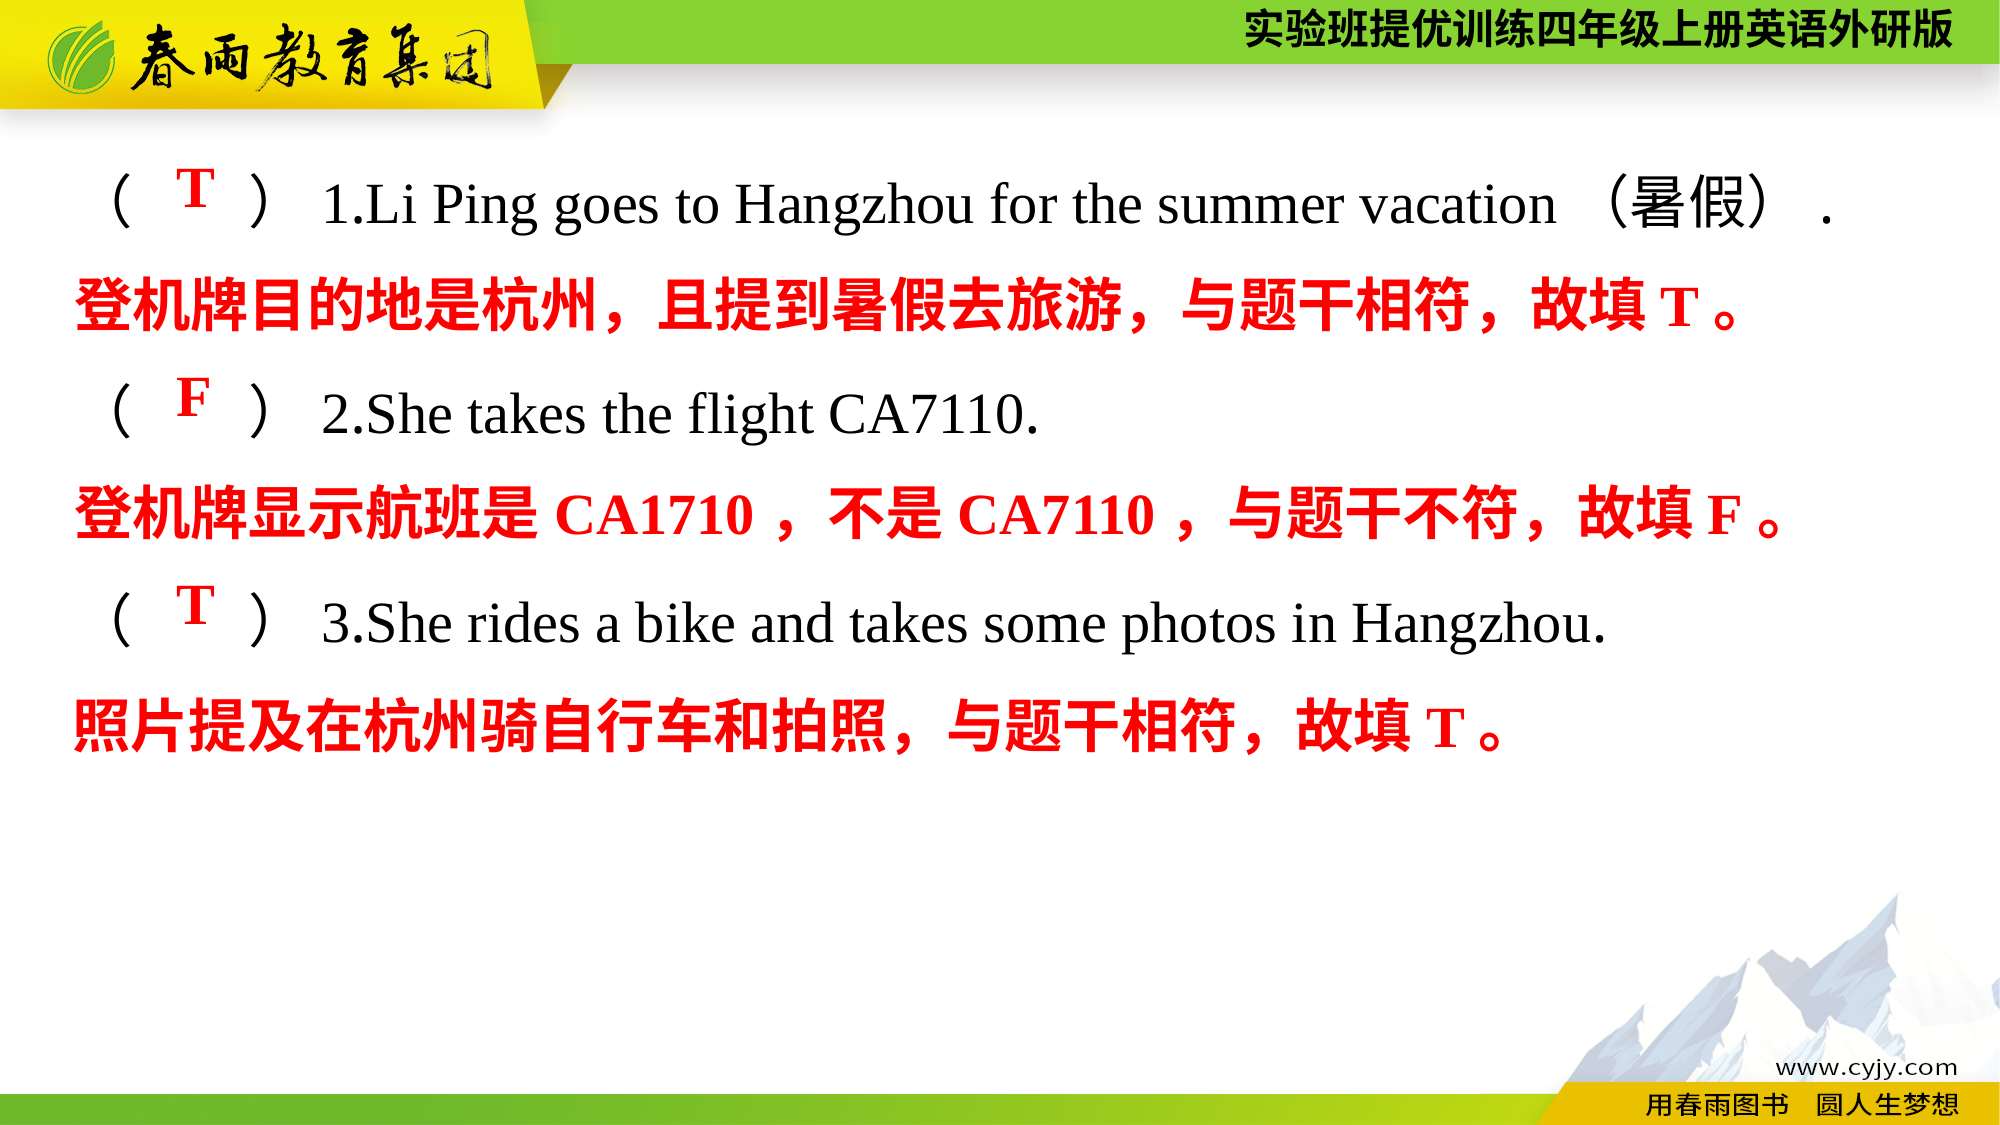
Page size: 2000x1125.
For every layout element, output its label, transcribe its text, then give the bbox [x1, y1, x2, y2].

text_box T [161, 558, 244, 644]
picture [0, 0, 2000, 1125]
list （ ）1.Li Ping goes to Hangzhou for the summer vacation（暑假）. （ ）2.She takes the flight CA7110. （ ）3.She rides a bike and takes some photos in Hangzhou. [59, 346, 1944, 433]
list （ ）1.Li Ping goes to Hangzhou for the summer vacation（暑假）. （ ）2.She takes the flight CA7110. （ ）3.She rides a bike and takes some photos in Hangzhou. [59, 554, 1944, 774]
text_box T [161, 141, 244, 225]
text_box 登机牌显示航班是CA1710，不是CA7110，与题干不符，故填F。 [59, 433, 1944, 554]
text_box F [161, 351, 227, 433]
list （ ）1.Li Ping goes to Hangzhou for the summer vacation（暑假）. （ ）2.She takes the flight CA7110. （ ）3.She rides a bike and takes some photos in Hangzhou. [59, 122, 1944, 225]
text_box 登机牌目的地是杭州，且提到暑假去旅游，与题干相符，故填T。 [59, 225, 1944, 346]
text_box 照片提及在杭州骑自行车和拍照，与题干相符，故填T。 [57, 646, 1942, 767]
